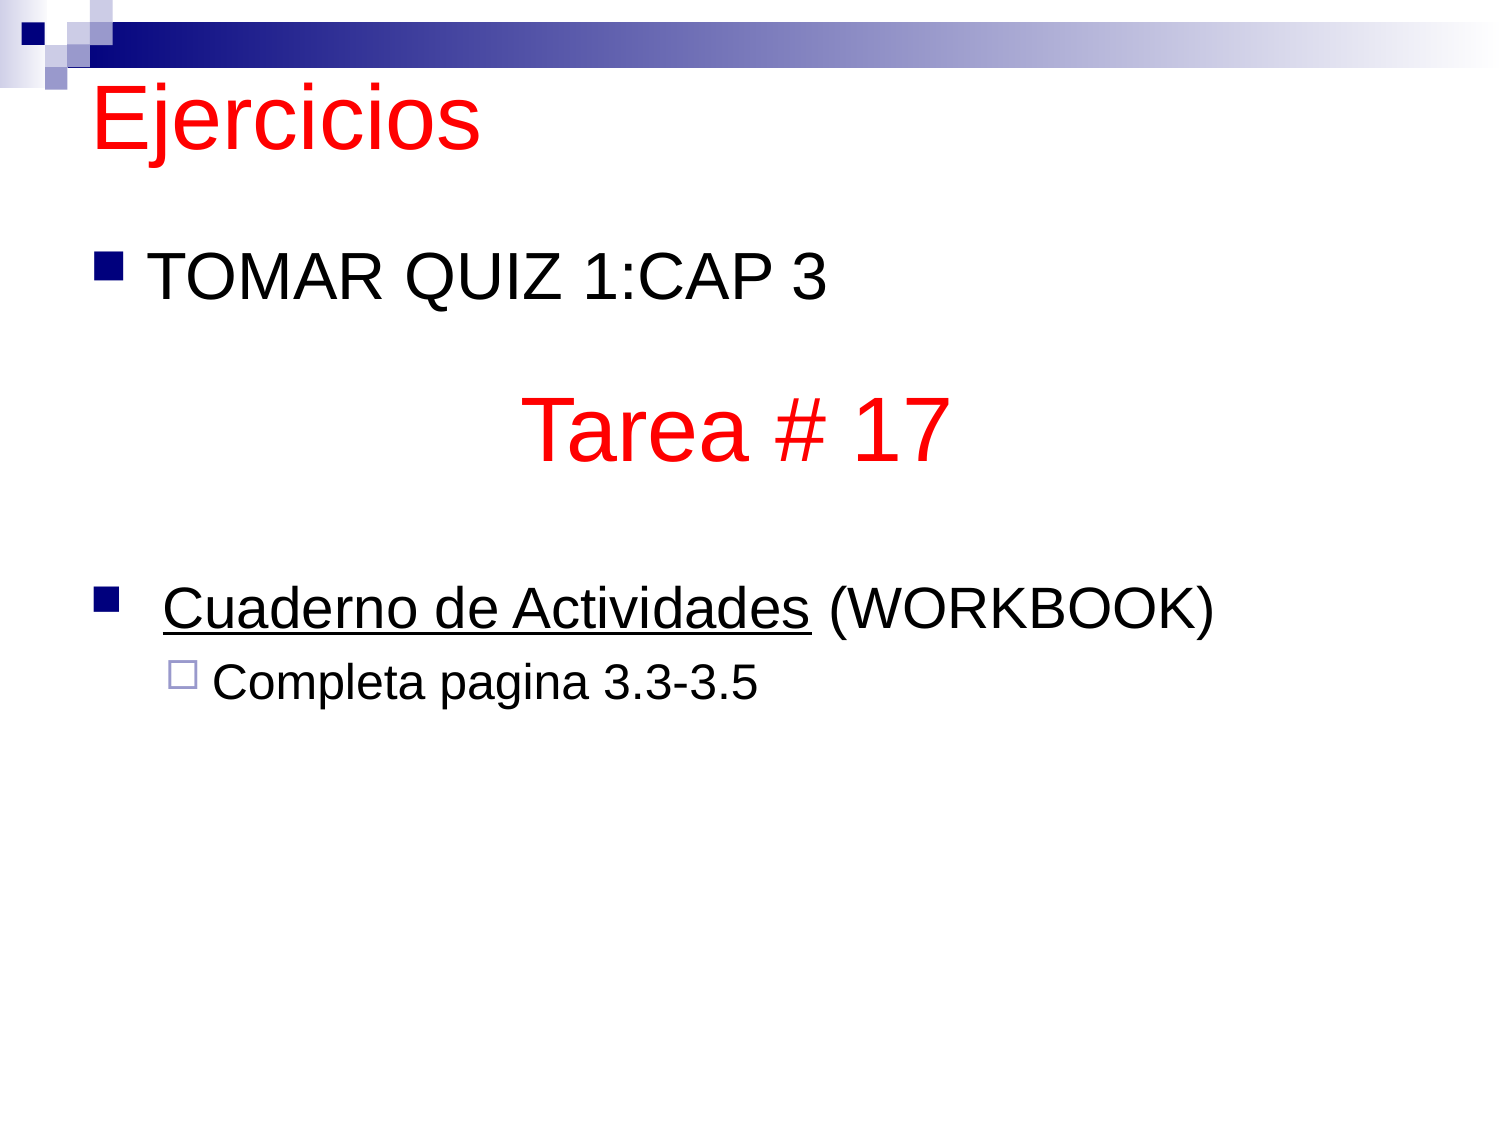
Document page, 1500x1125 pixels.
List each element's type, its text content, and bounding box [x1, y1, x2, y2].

text_box Cuaderno de Actividades (WORKBOOK) Completa pagina 3.3-3.5 [74, 562, 1275, 1063]
title Ejercicios [75, 0, 1425, 224]
text_box Tarea # 17 [62, 312, 1413, 538]
list TOMAR QUIZ 1:CAP 3 [75, 224, 1425, 863]
